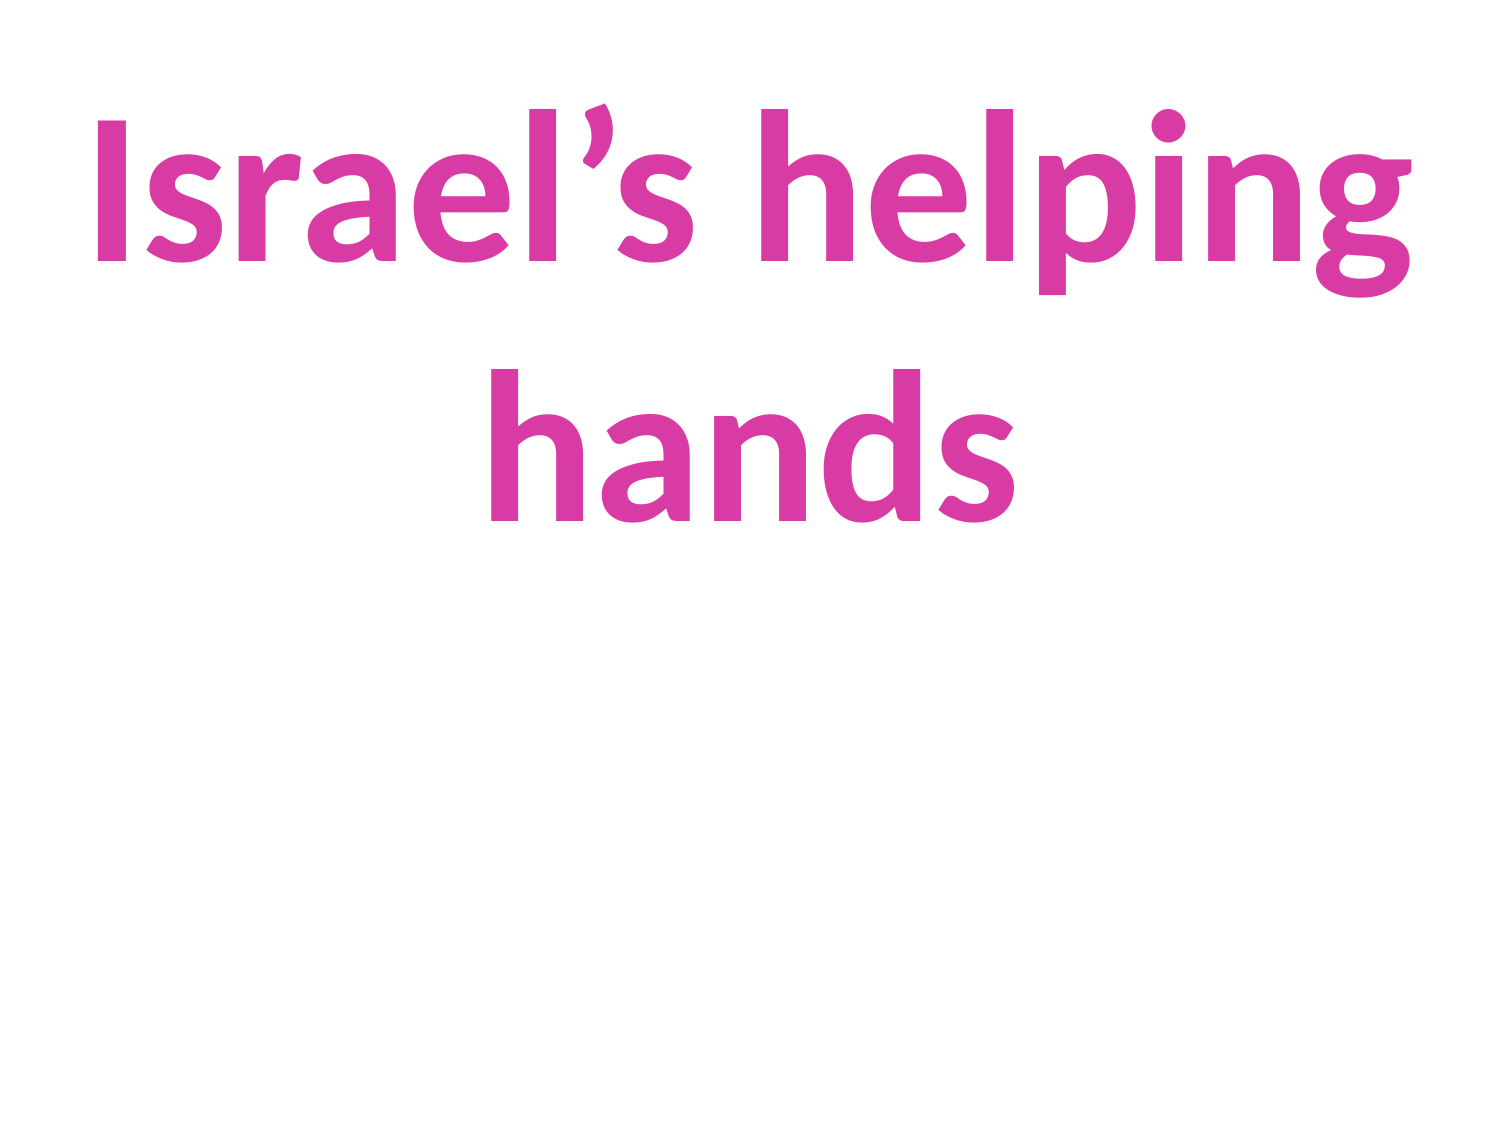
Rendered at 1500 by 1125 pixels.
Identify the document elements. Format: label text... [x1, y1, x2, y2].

text_box Israel’s helping hands [0, 37, 1500, 573]
